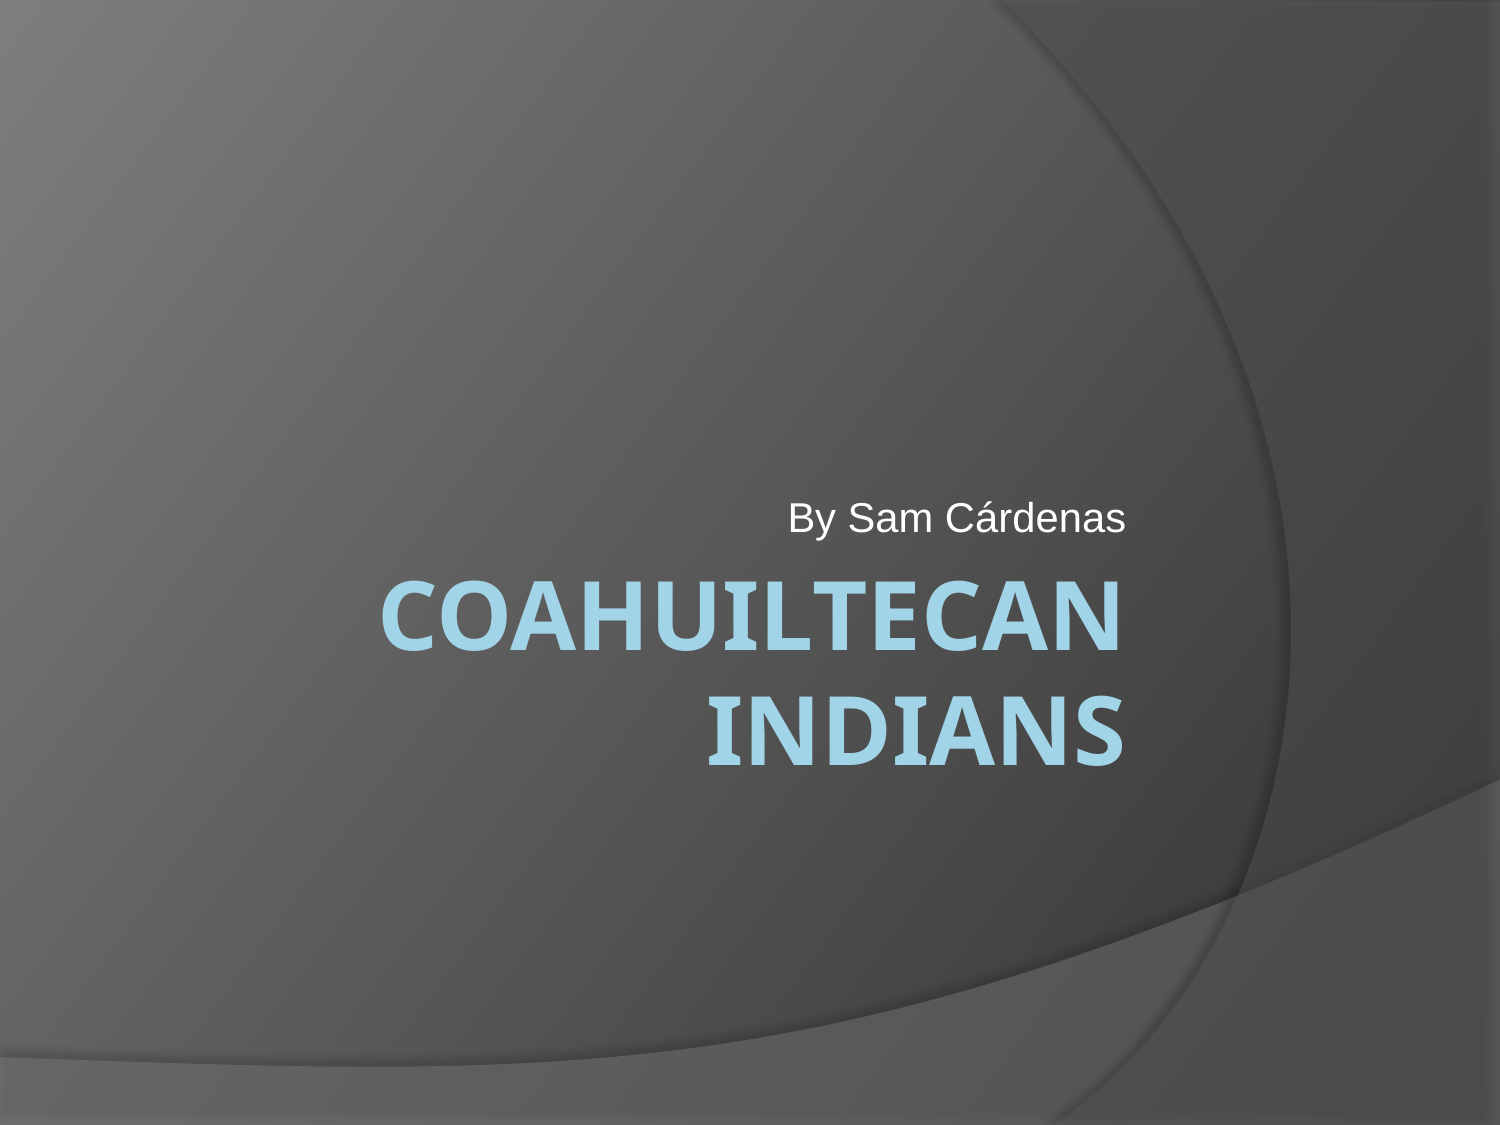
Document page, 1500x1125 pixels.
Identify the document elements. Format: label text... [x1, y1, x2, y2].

subtitle By Sam Cárdenas [71, 253, 1134, 541]
title Coahuiltecan Indians [70, 547, 1134, 925]
